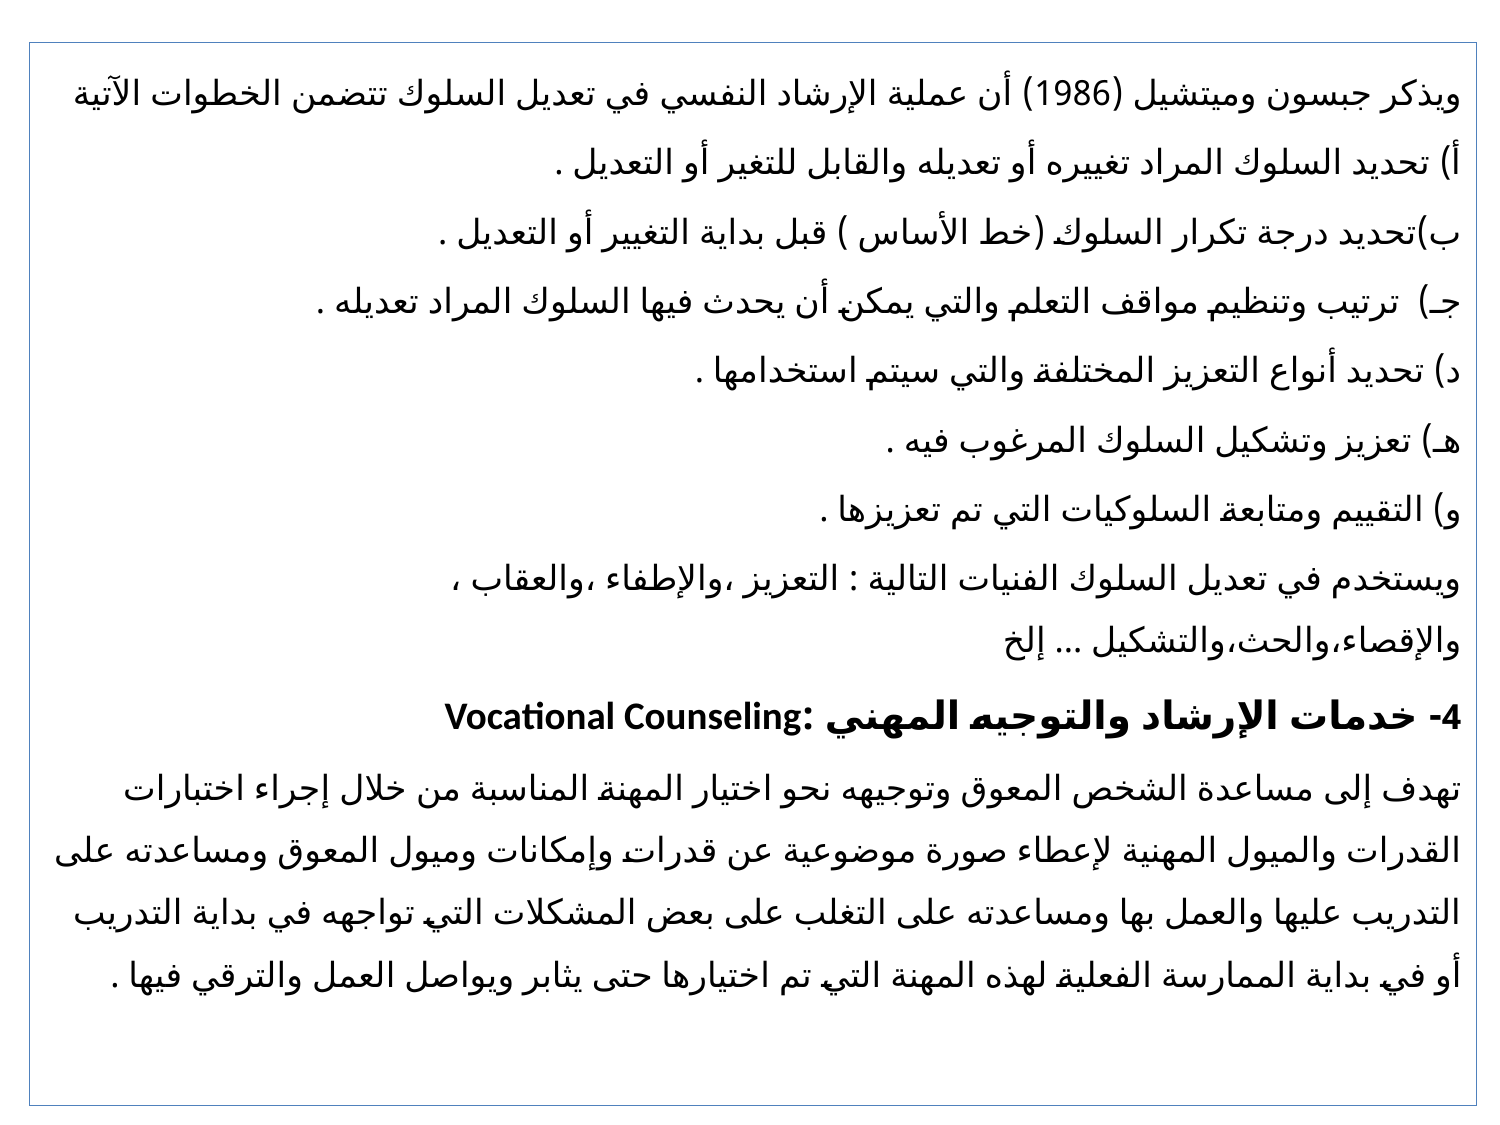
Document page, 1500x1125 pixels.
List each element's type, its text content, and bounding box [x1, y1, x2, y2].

list ويذكر جبسون وميتشيل (1986) أن عملية الإرشاد النفسي في تعديل السلوك تتضمن الخطوات الآتية أ) تحديد السلوك المراد تغييره أو تعديله والقابل للتغير أو التعديل . ب)تحديد درجة تكرار السلوك (خط الأساس ) قبل بداية التغيير أو التعديل . جـ) ترتيب وتنظيم مواقف التعلم والتي يمكن أن يحدث فيها السلوك المراد تعديله . د) تحديد أنواع التعزيز المختلفة والتي سيتم استخدامها . هـ) تعزيز وتشكيل السلوك المرغوب فيه . و) التقييم ومتابعة السلوكيات التي تم تعزيزها . ويستخدم في تعديل السلوك الفنيات التالية : التعزيز ،والإطفاء ،والعقاب ، والإقصاء،والحث،والتشكيل ... إلخ 4- خدمات الإرشاد والتوجيه المهني :Vocational Counseling تهدف إلى مساعدة الشخص المعوق وتوجيهه نحو اختيار المهنة المناسبة من خلال إجراء اختبارات القدرات والميول المهنية لإعطاء صورة موضوعية عن قدرات وإمكانات وميول المعوق ومساعدته على التدريب عليها والعمل بها ومساعدته على التغلب على بعض المشكلات التي تواجهه في بداية التدريب أو في بداية الممارسة الفعلية لهذه المهنة التي تم اختيارها حتى يثابر ويواصل العمل والترقي فيها . [29, 42, 1477, 1106]
